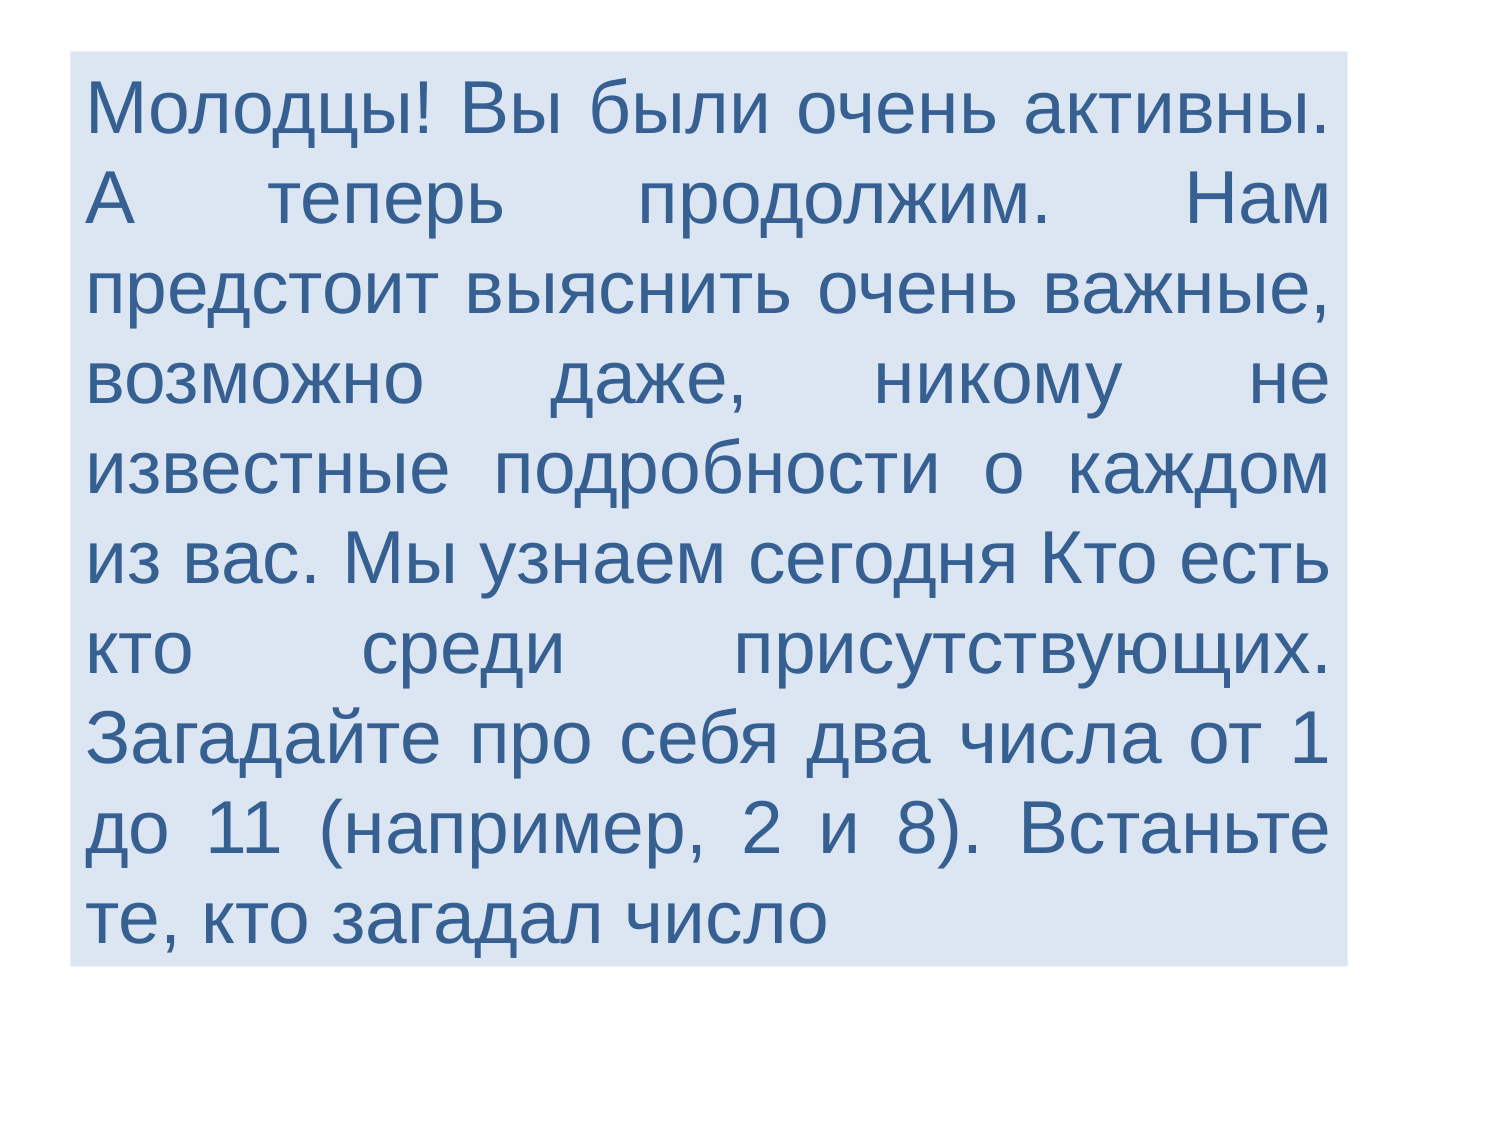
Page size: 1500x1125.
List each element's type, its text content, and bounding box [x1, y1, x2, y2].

text_box Молодцы! Вы были очень активны. А теперь продолжим. Нам предстоит выяснить очень важные, возможно даже, никому не известные подробности о каждом из вас. Мы узнаем сегодня Кто есть кто среди присутствующих. Загадайте про себя два числа от 1 до 11 (например, 2 и 8). Встаньте те, кто загадал число [70, 51, 1348, 967]
